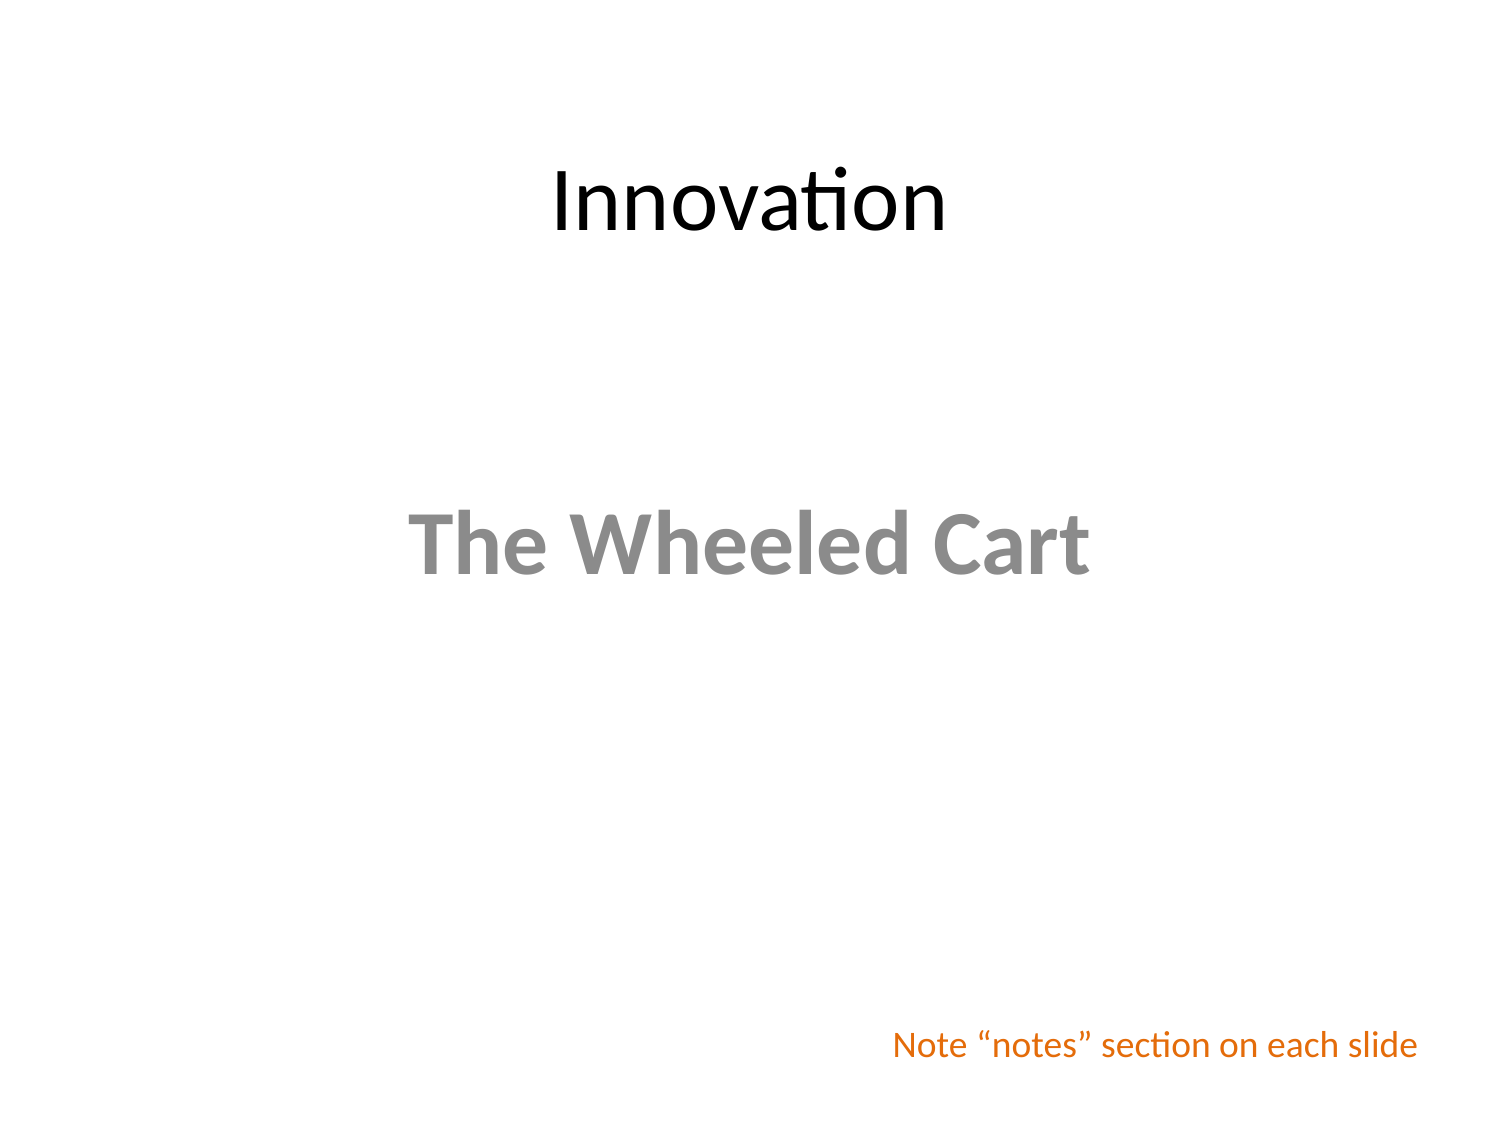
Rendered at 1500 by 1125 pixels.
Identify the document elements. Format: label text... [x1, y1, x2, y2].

subtitle The Wheeled Cart [225, 474, 1275, 925]
title Innovation [112, 99, 1388, 288]
text_box Note “notes” section on each slide [877, 1012, 1434, 1073]
